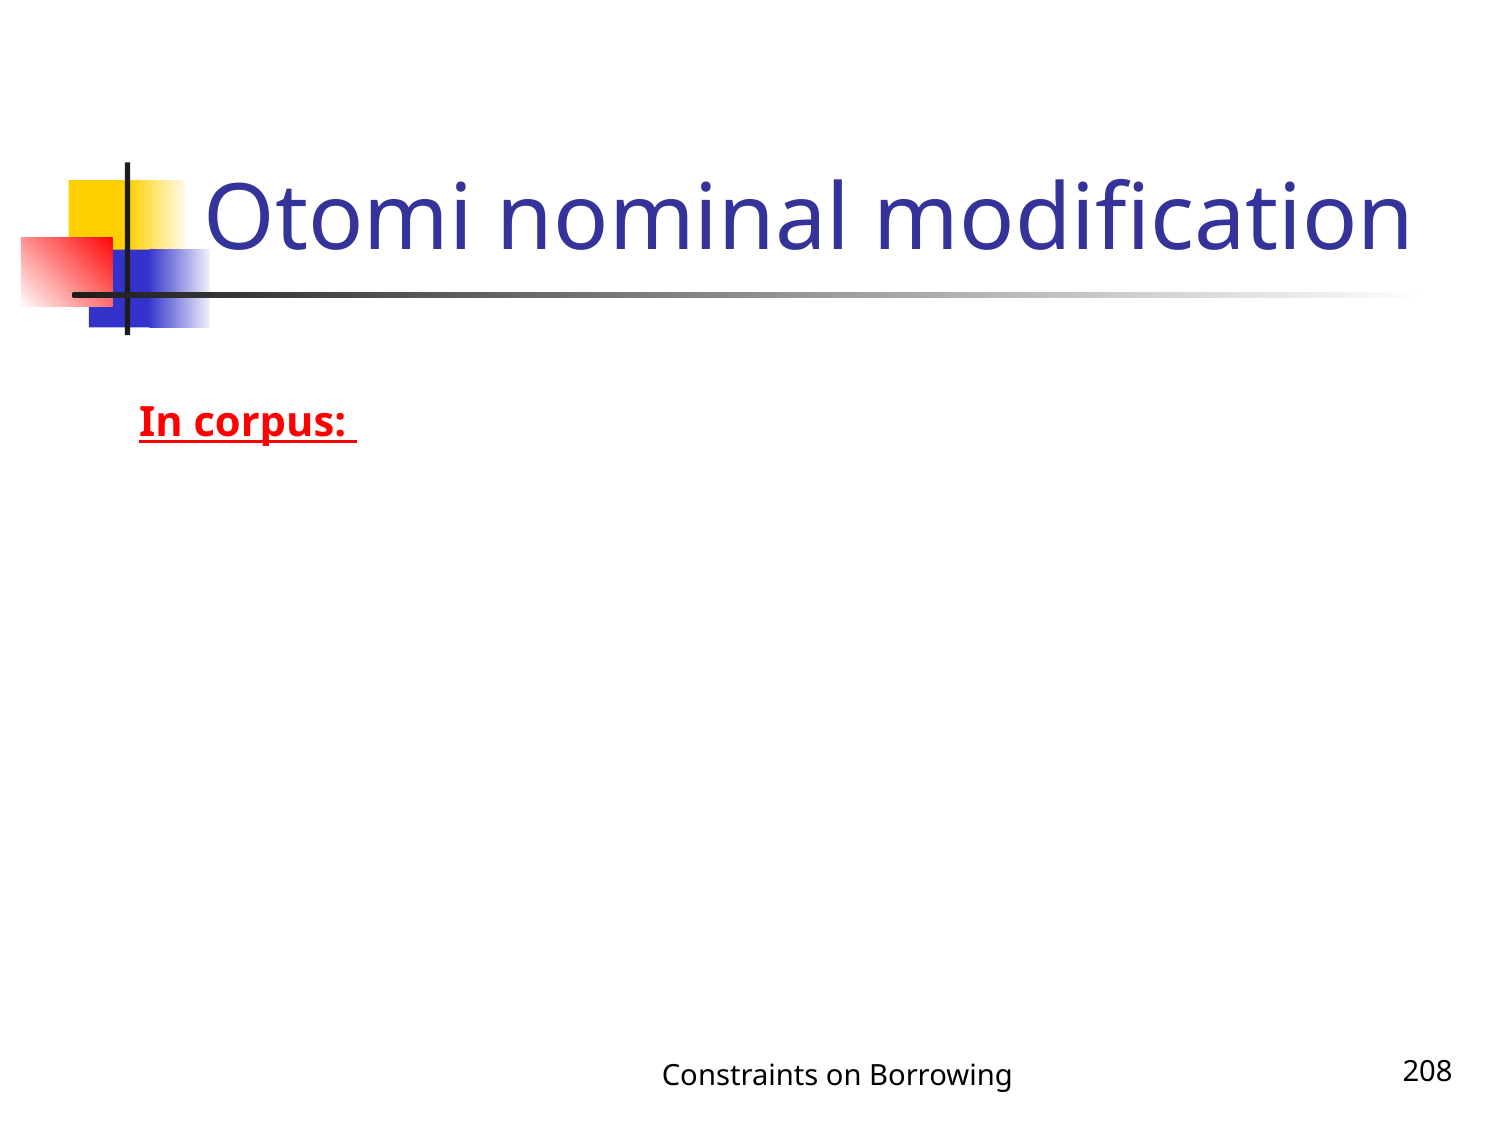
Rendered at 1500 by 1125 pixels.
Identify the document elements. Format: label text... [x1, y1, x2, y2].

title Otomi nominal modification [188, 34, 1468, 276]
text_box In corpus: [124, 387, 373, 453]
footer Constraints on Borrowing [599, 1023, 1076, 1100]
slide_number 208 [1154, 1023, 1468, 1100]
